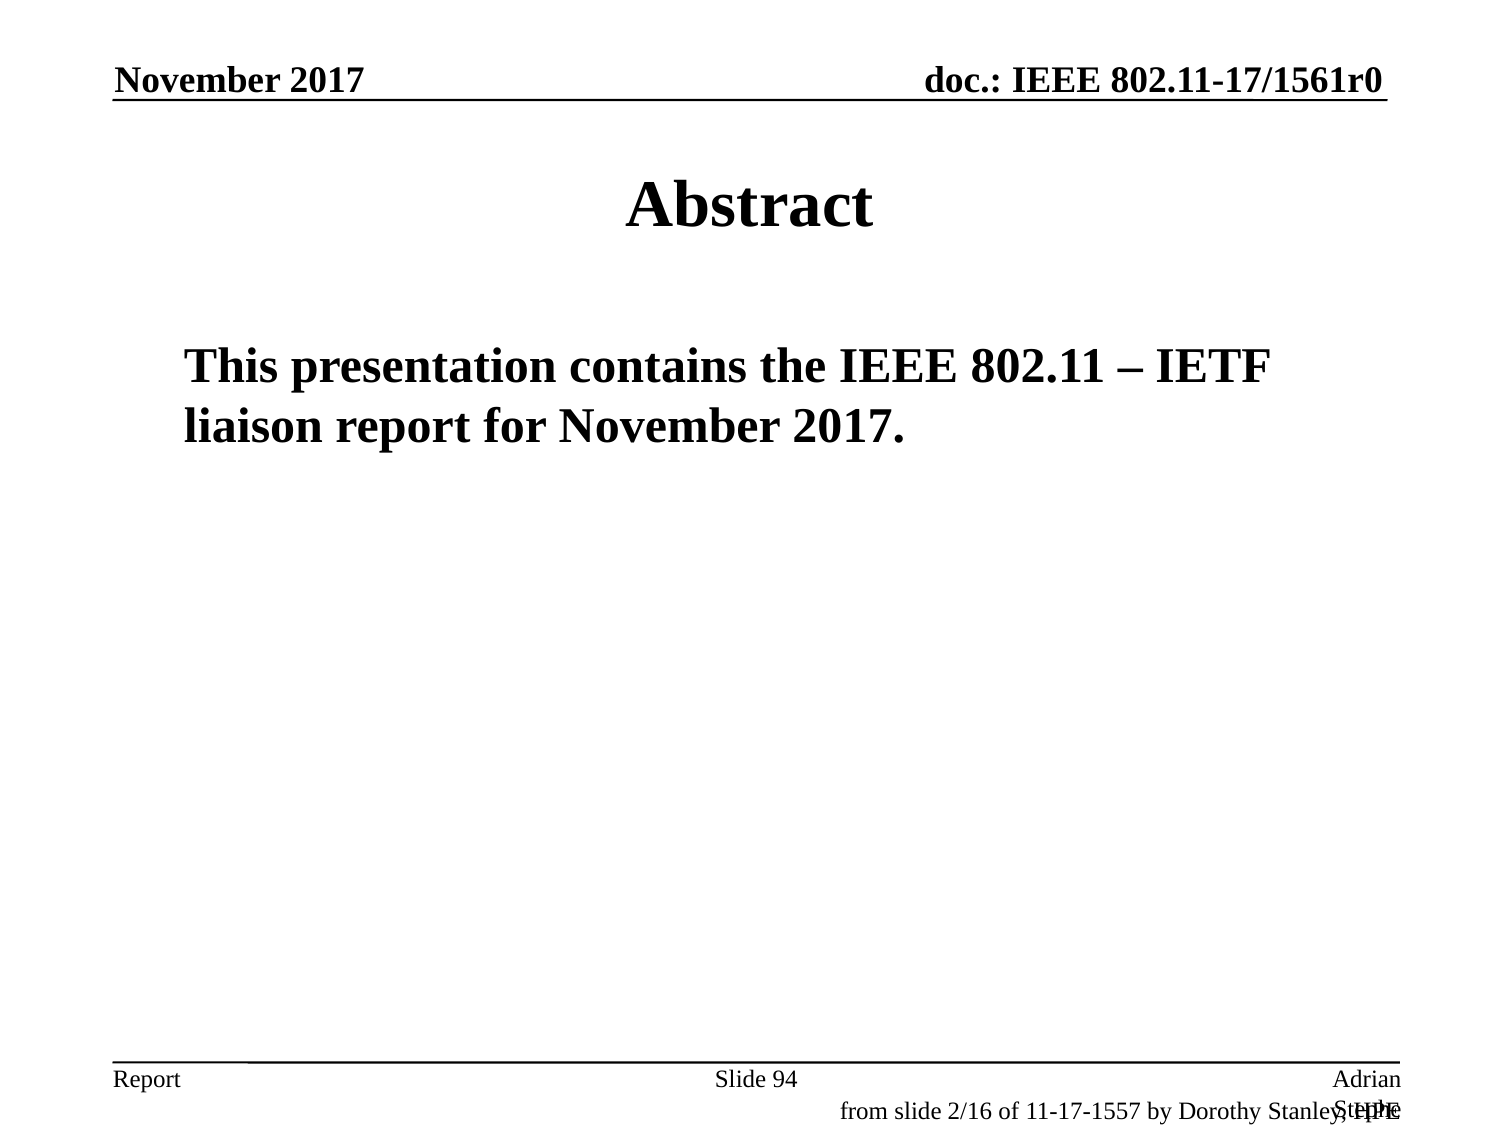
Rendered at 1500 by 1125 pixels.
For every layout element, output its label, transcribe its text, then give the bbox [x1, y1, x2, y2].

title Abstract [112, 112, 1388, 288]
footer Adrian Stephens, Intel Corporation [1324, 1061, 1402, 1087]
list This presentation contains the IEEE 802.11 – IETF liaison report for November 2017. [112, 324, 1388, 1000]
text_box from slide 2/16 of 11-17-1557 by Dorothy Stanley, HPE [343, 1087, 1417, 1125]
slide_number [114, 54, 374, 101]
slide_number Slide 94 [711, 1061, 801, 1093]
